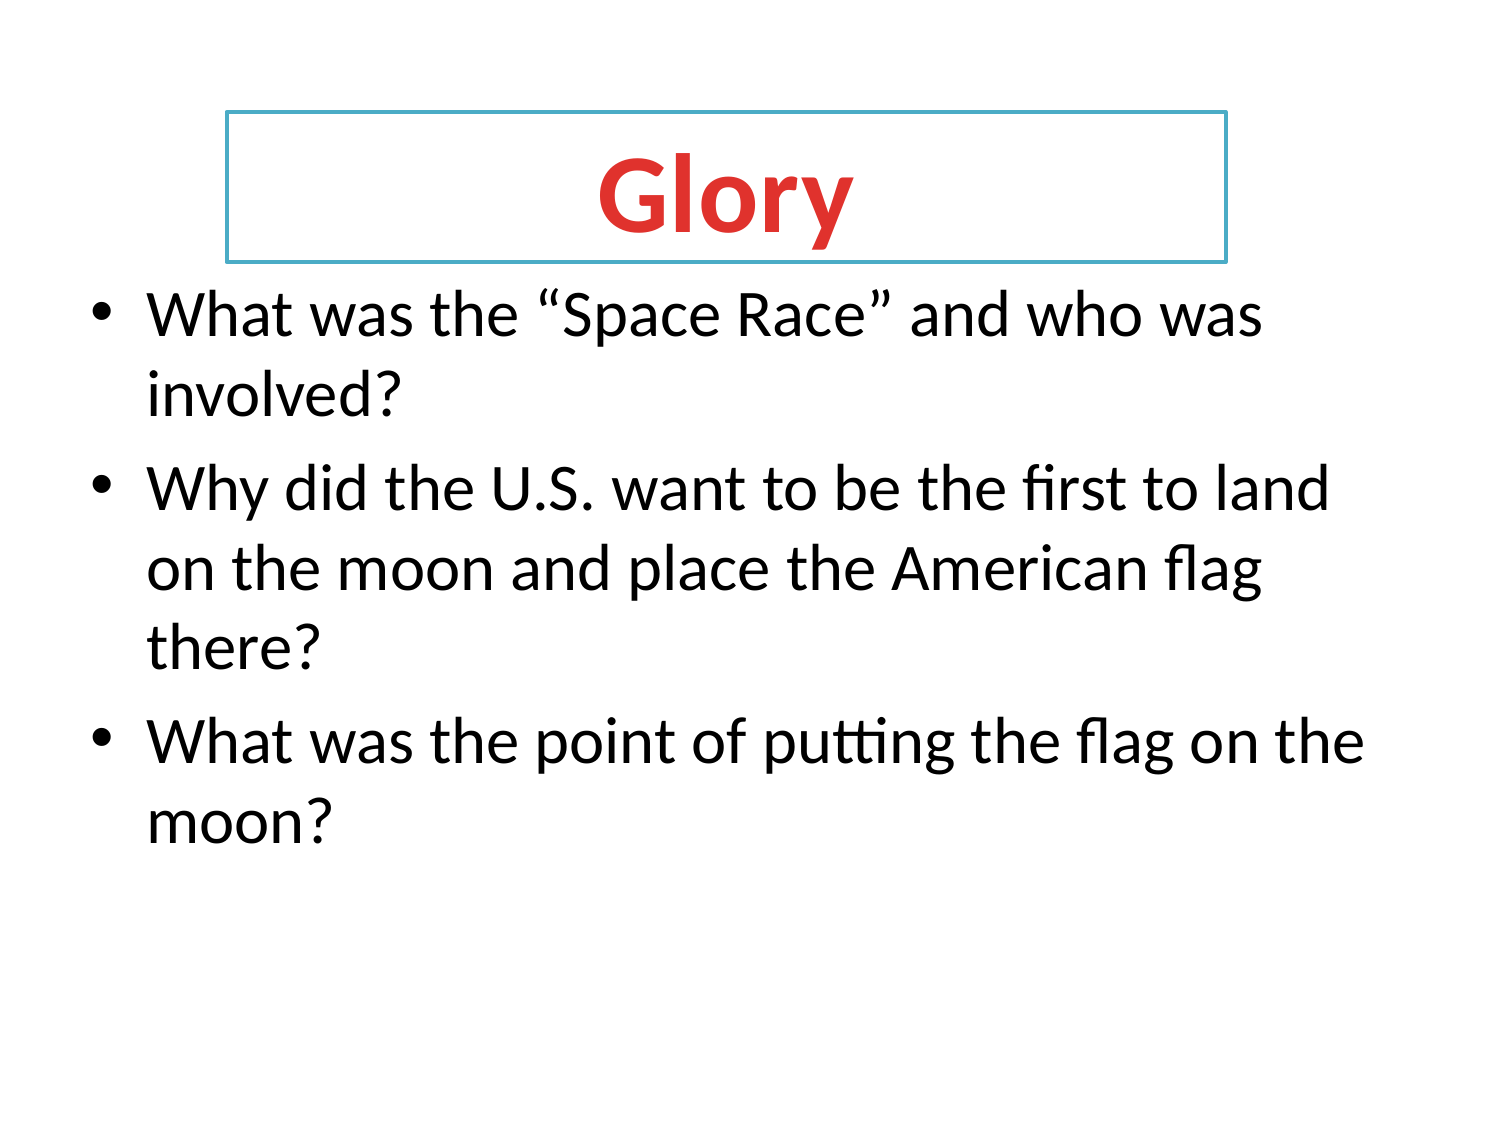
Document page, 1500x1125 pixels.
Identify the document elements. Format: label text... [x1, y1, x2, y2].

list What was the “Space Race” and who was involved? Why did the U.S. want to be the first to land on the moon and place the American flag there? What was the point of putting the flag on the moon? [75, 262, 1425, 1005]
text_box Glory [225, 110, 1228, 264]
